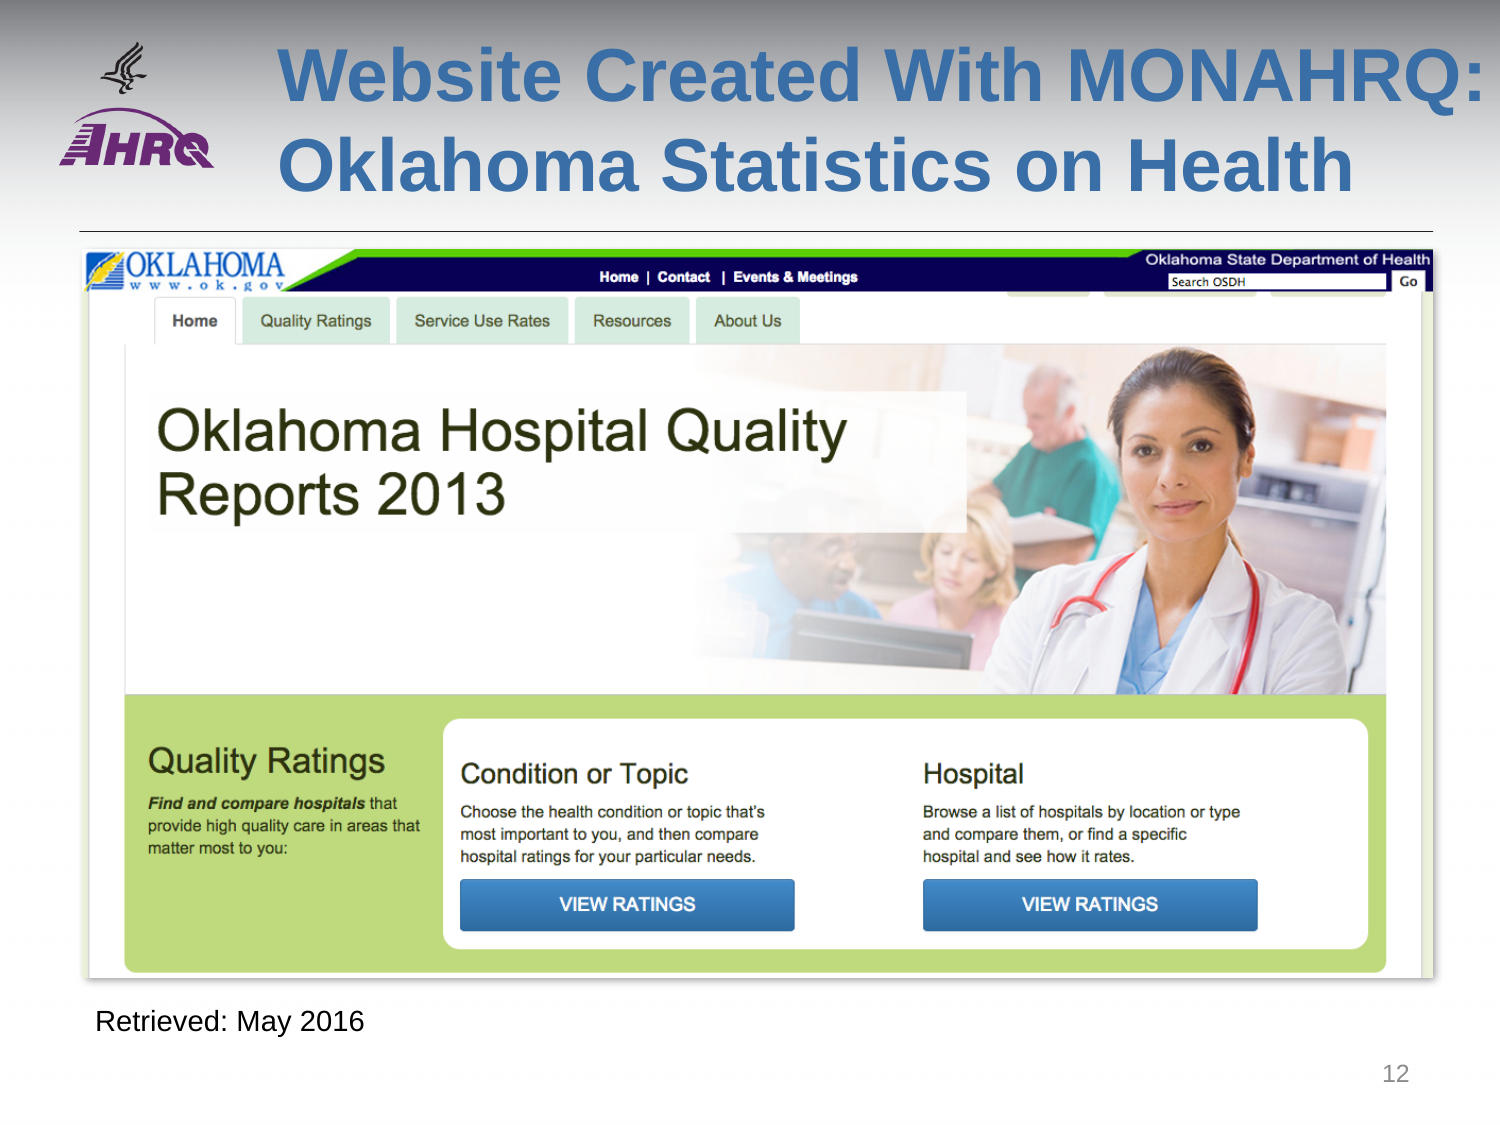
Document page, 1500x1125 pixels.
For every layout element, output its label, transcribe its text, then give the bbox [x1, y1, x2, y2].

text_box Retrieved: May 2016 [80, 995, 389, 1045]
picture [0, 0, 1500, 1125]
slide_number 12 [1074, 1042, 1425, 1103]
title Website Created With MONAHRQ: Oklahoma Statistics on Health [262, 45, 1500, 188]
